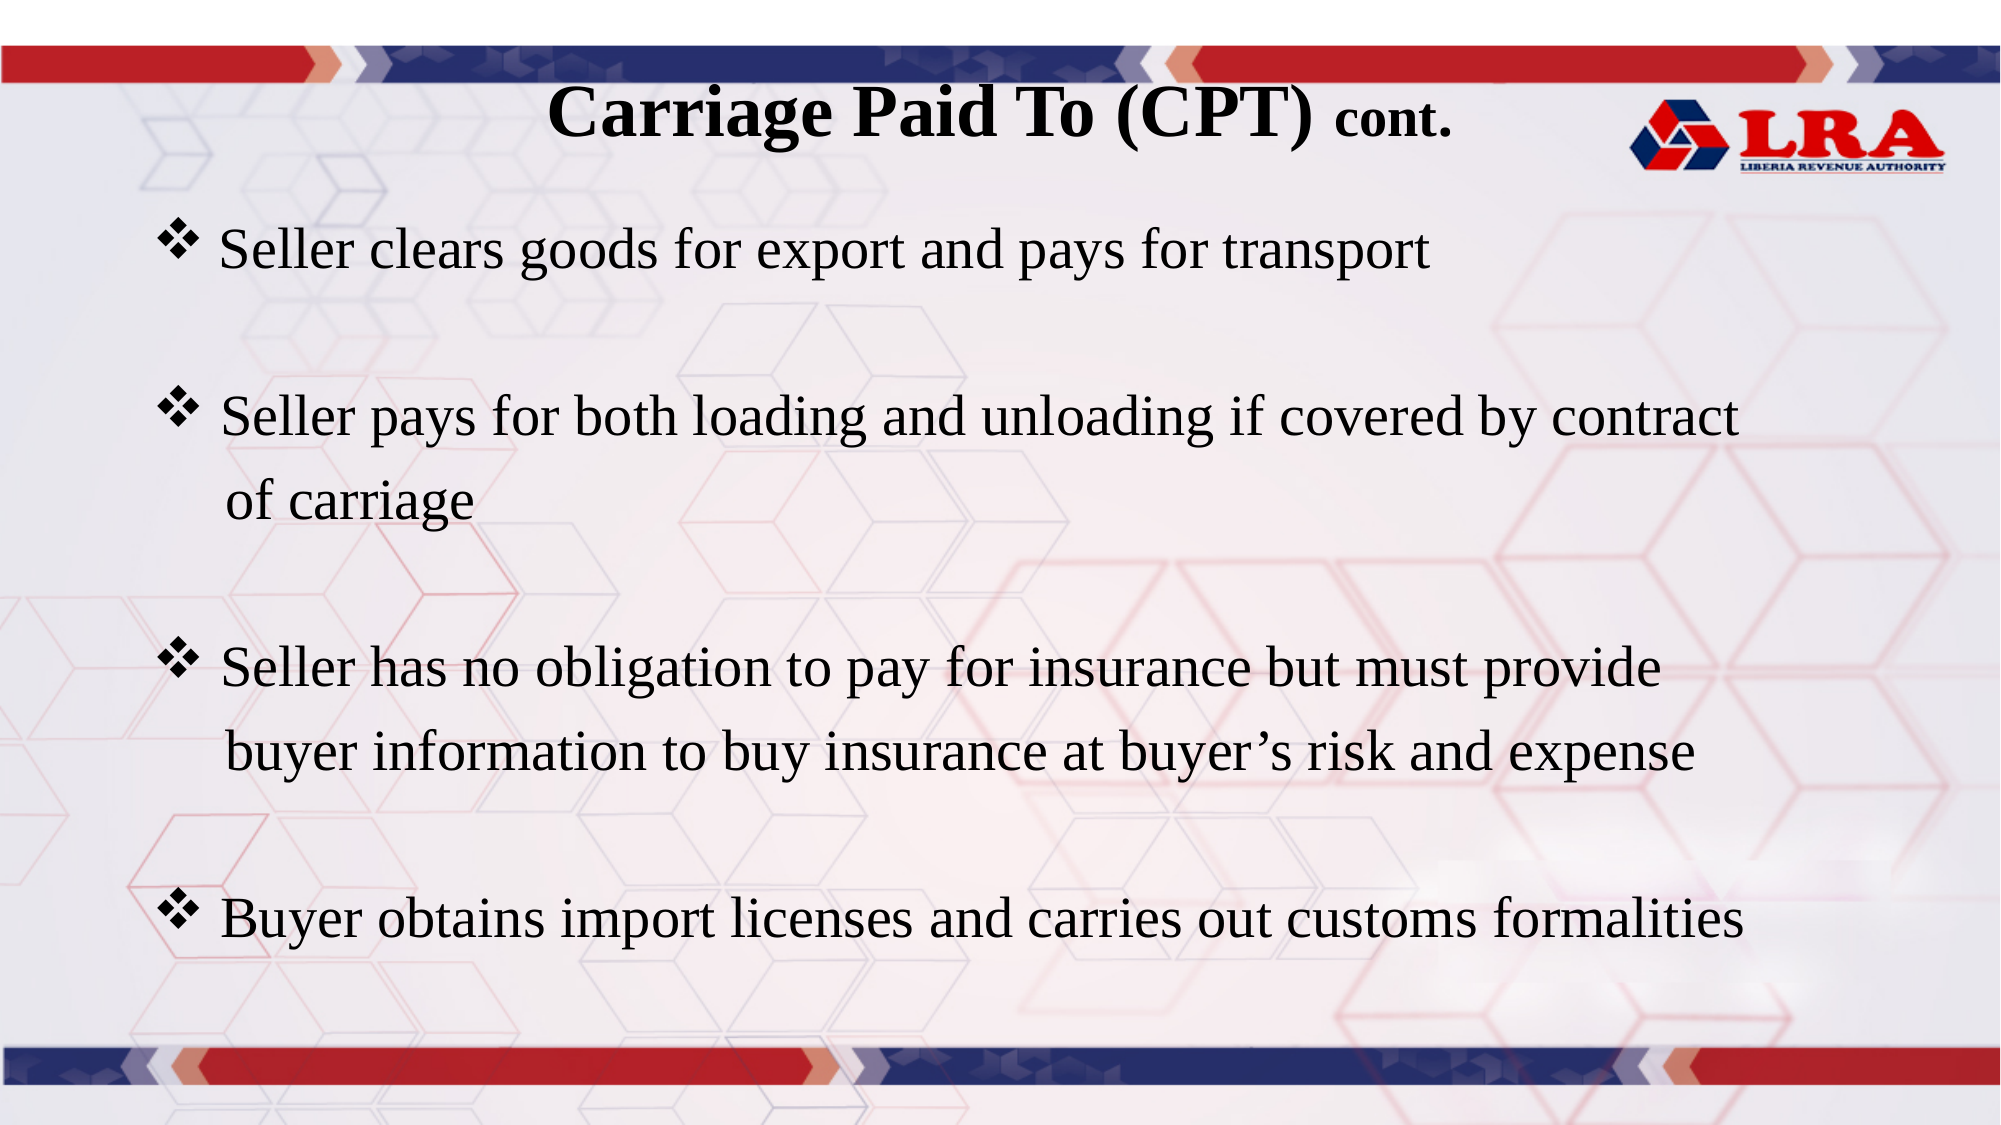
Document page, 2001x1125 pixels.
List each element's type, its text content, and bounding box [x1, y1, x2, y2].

title Carriage Paid To (CPT) cont. [137, 59, 1863, 165]
picture [0, 0, 2001, 1125]
list Seller clears goods for export and pays for transport Seller pays for both loading and unloading if covered by contract of carriage Seller has no obligation to pay for insurance but must provide buyer information to buy insurance at buyer’s risk and expense Buyer obtains import licenses and carries out customs formalities [137, 210, 1863, 1058]
